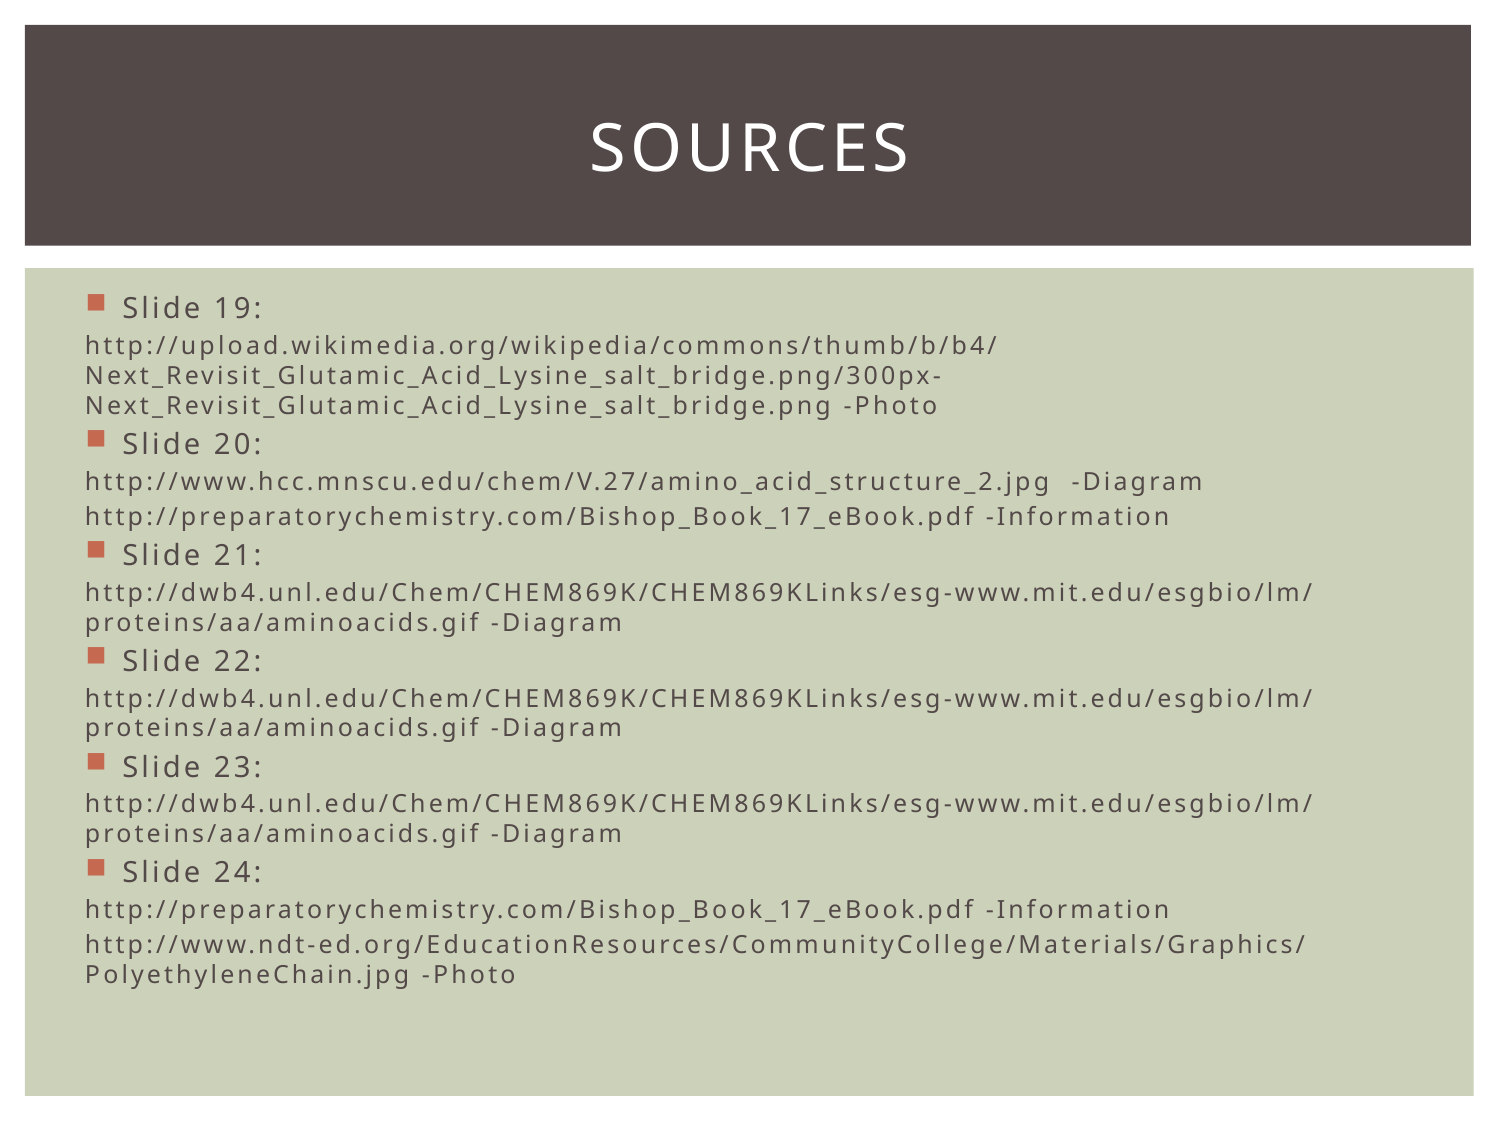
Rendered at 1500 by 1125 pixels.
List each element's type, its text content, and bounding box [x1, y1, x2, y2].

list Slide 19: http://upload.wikimedia.org/wikipedia/commons/thumb/b/b4/Next_Revisit_Glutamic_Acid_Lysine_salt_bridge.png/300px-Next_Revisit_Glutamic_Acid_Lysine_salt_bridge.png -Photo Slide 20: http://www.hcc.mnscu.edu/chem/V.27/amino_acid_structure_2.jpg -Diagram http://preparatorychemistry.com/Bishop_Book_17_eBook.pdf -Information Slide 21: http://dwb4.unl.edu/Chem/CHEM869K/CHEM869KLinks/esg-www.mit.edu/esgbio/lm/proteins/aa/aminoacids.gif -Diagram Slide 22: http://dwb4.unl.edu/Chem/CHEM869K/CHEM869KLinks/esg-www.mit.edu/esgbio/lm/proteins/aa/aminoacids.gif -Diagram Slide 23: http://dwb4.unl.edu/Chem/CHEM869K/CHEM869KLinks/esg-www.mit.edu/esgbio/lm/proteins/aa/aminoacids.gif -Diagram Slide 24: http://preparatorychemistry.com/Bishop_Book_17_eBook.pdf -Information http://www.ndt-ed.org/EducationResources/CommunityCollege/Materials/Graphics/PolyethyleneChain.jpg -Photo [62, 281, 1442, 1005]
title Sources [62, 58, 1438, 232]
